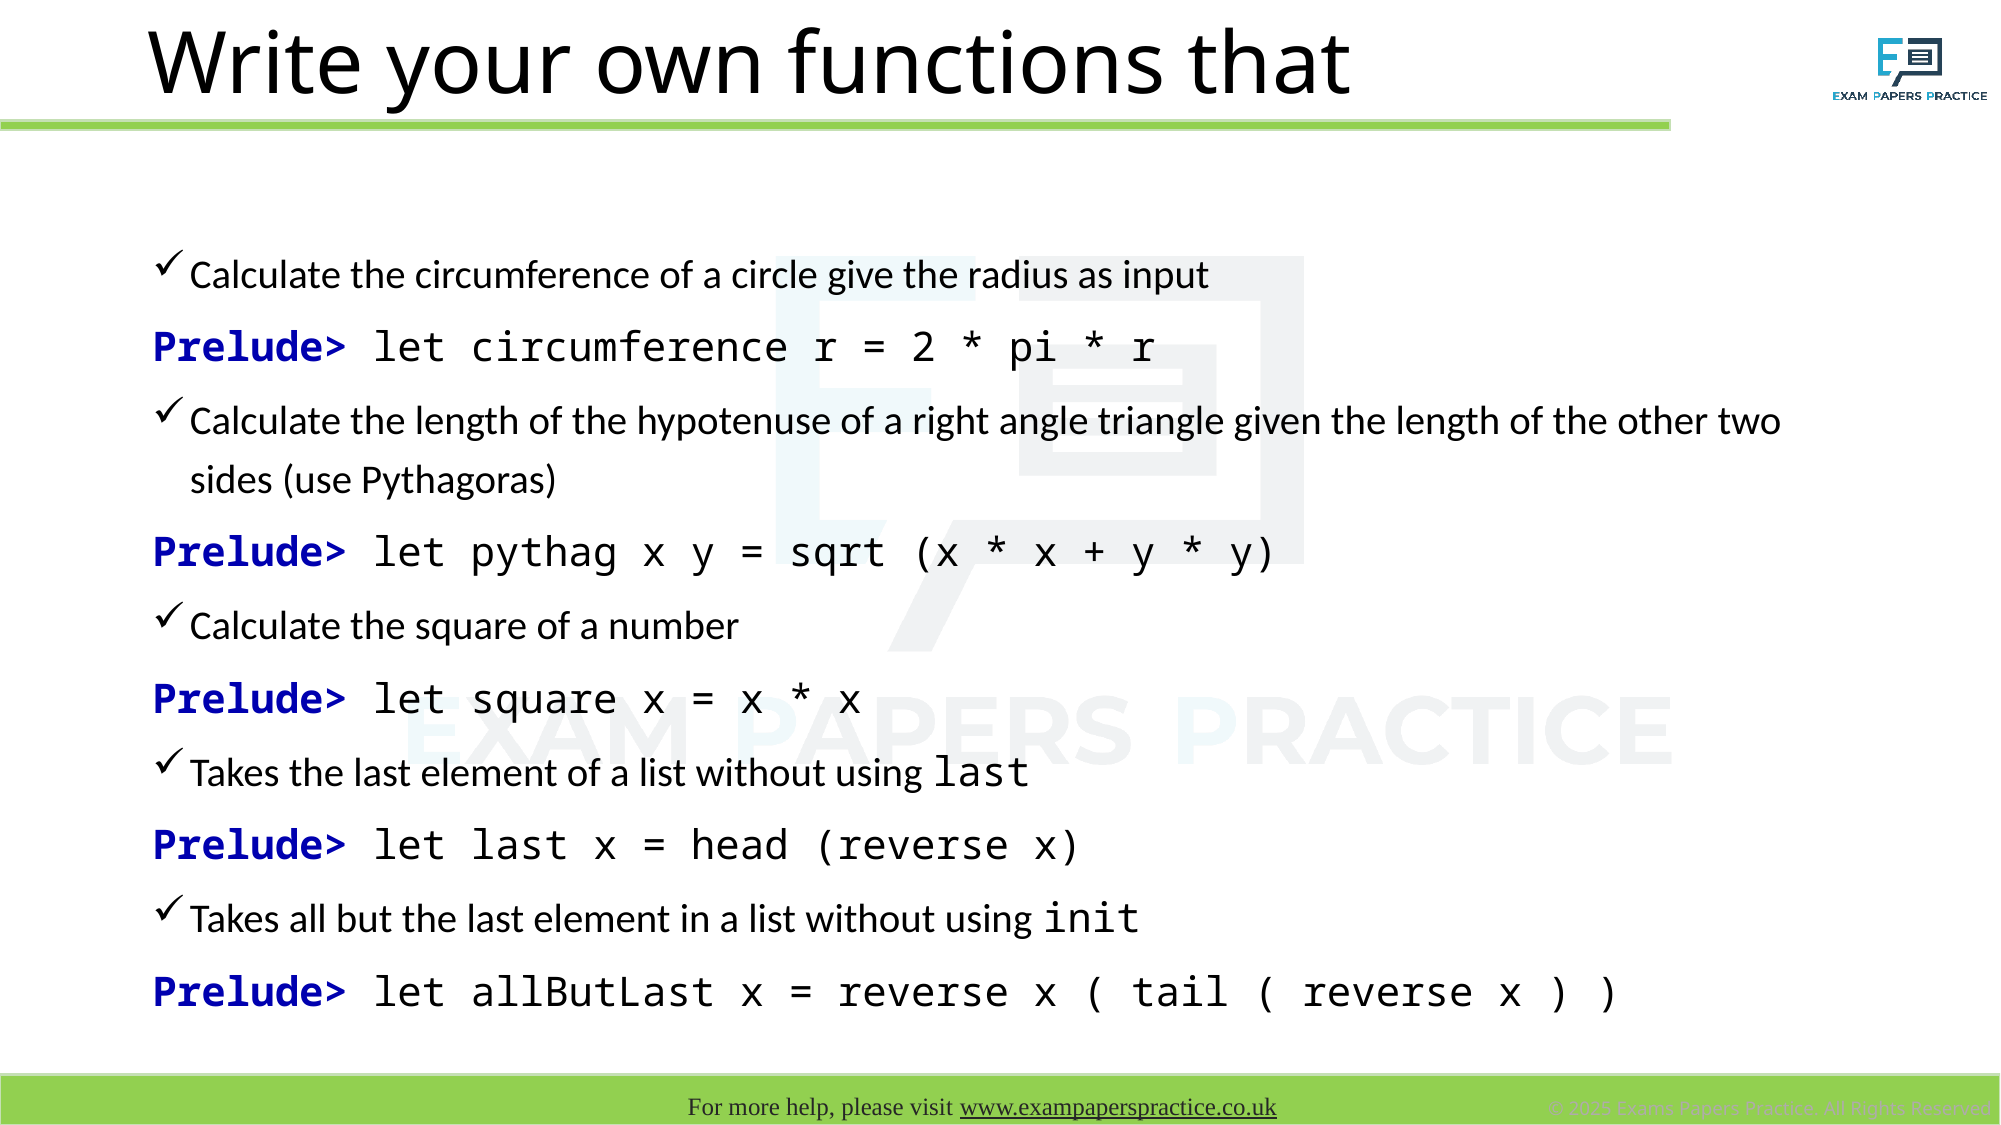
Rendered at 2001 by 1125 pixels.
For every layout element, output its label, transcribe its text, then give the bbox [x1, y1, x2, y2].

title Write your own functions that [132, 11, 1858, 121]
list Calculate the circumference of a circle give the radius as input Prelude> let circumference r = 2 * pi * r Calculate the length of the hypotenuse of a right angle triangle given the length of the other two sides (use Pythagoras) Prelude> let pythag x y = sqrt (x * x + y * y) Calculate the square of a number Prelude> let square x = x * x Takes the last element of a list without using last Prelude> let last x = head (reverse x) Takes all but the last element in a list without using init Prelude> let allButLast x = reverse x ( tail ( reverse x ) ) [137, 230, 1863, 1031]
